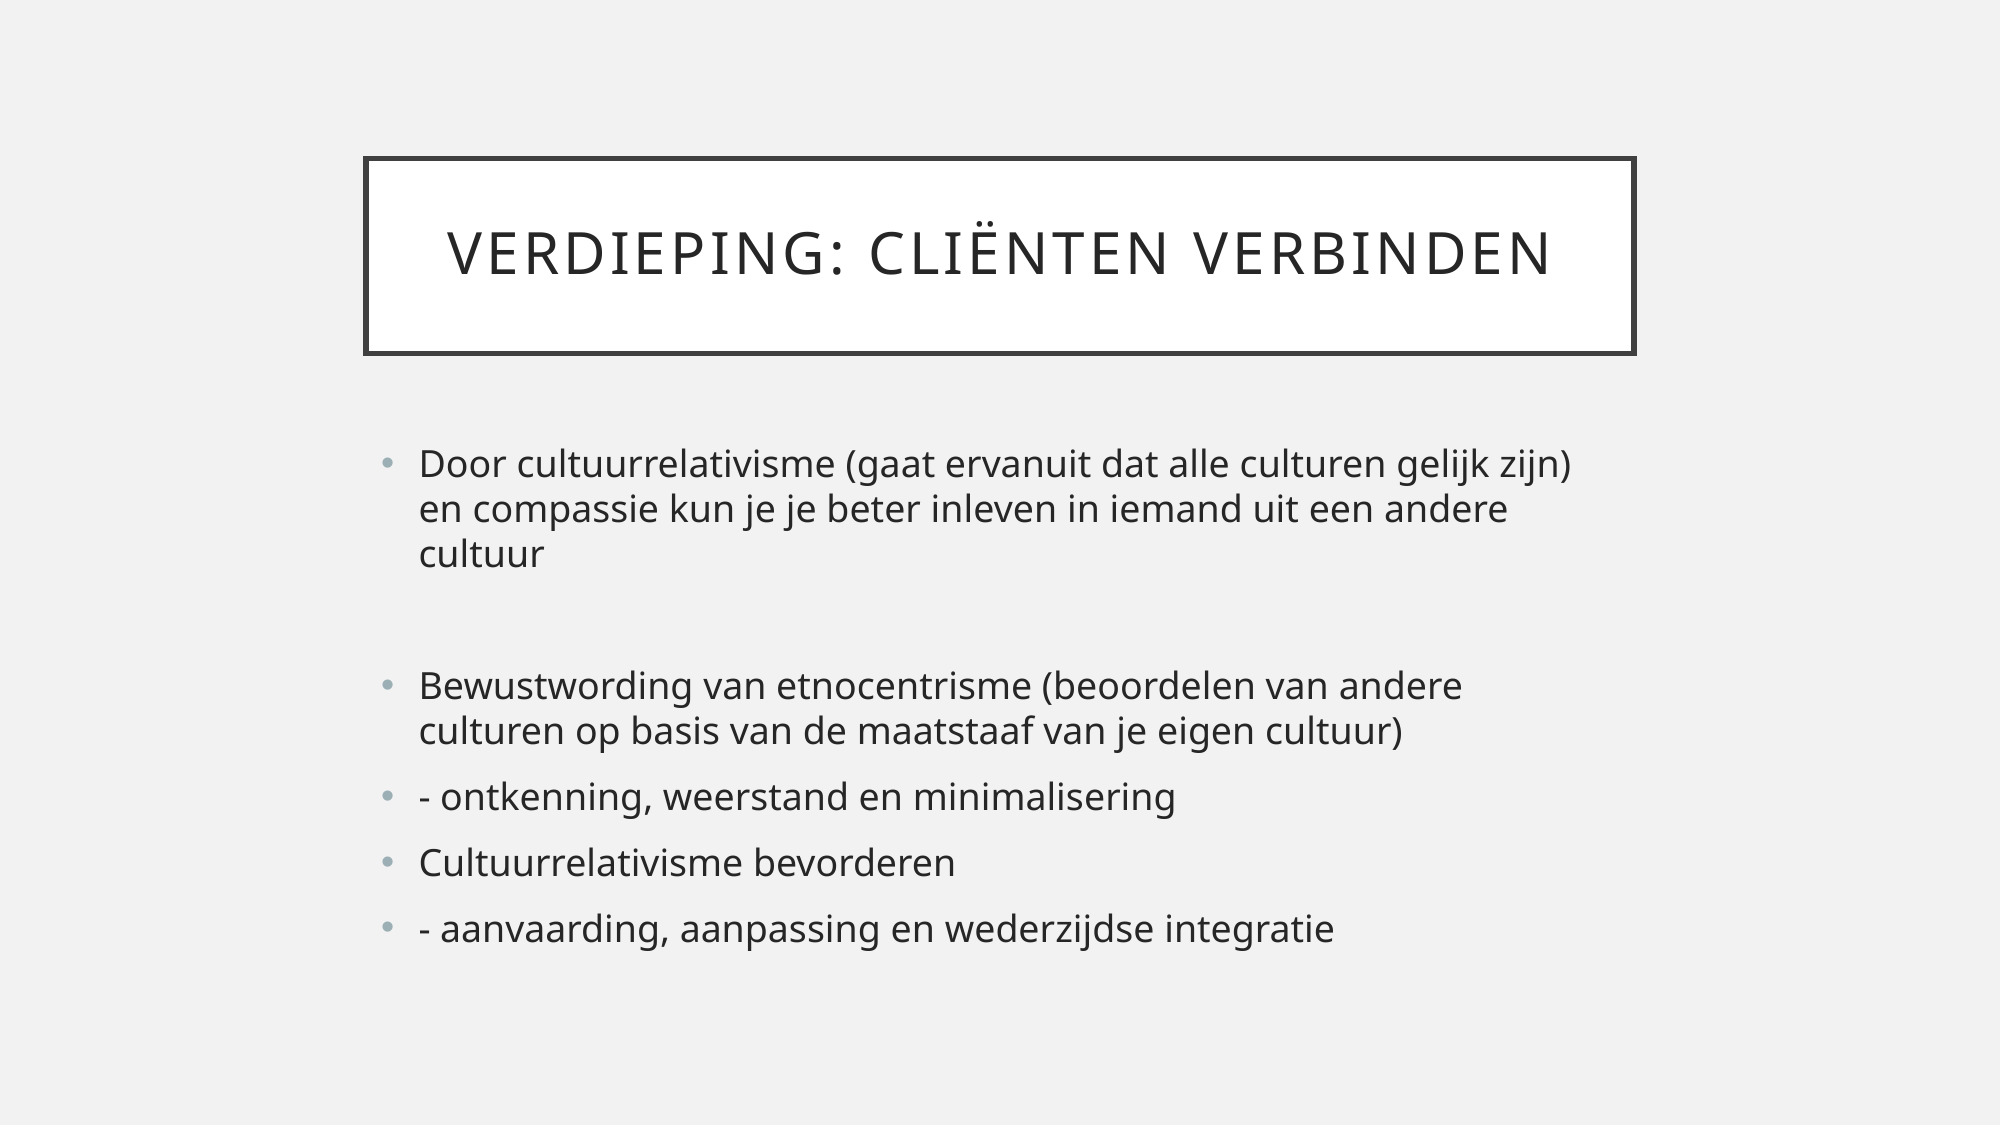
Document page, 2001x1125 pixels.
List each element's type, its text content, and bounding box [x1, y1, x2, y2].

title Verdieping: cliënten verbinden [363, 156, 1637, 356]
list Door cultuurrelativisme (gaat ervanuit dat alle culturen gelijk zijn) en compassie kun je je beter inleven in iemand uit een andere cultuur Bewustwording van etnocentrisme (beoordelen van andere culturen op basis van de maatstaaf van je eigen cultuur) - ontkenning, weerstand en minimalisering Cultuurrelativisme bevorderen - aanvaarding, aanpassing en wederzijdse integratie [366, 432, 1634, 942]
